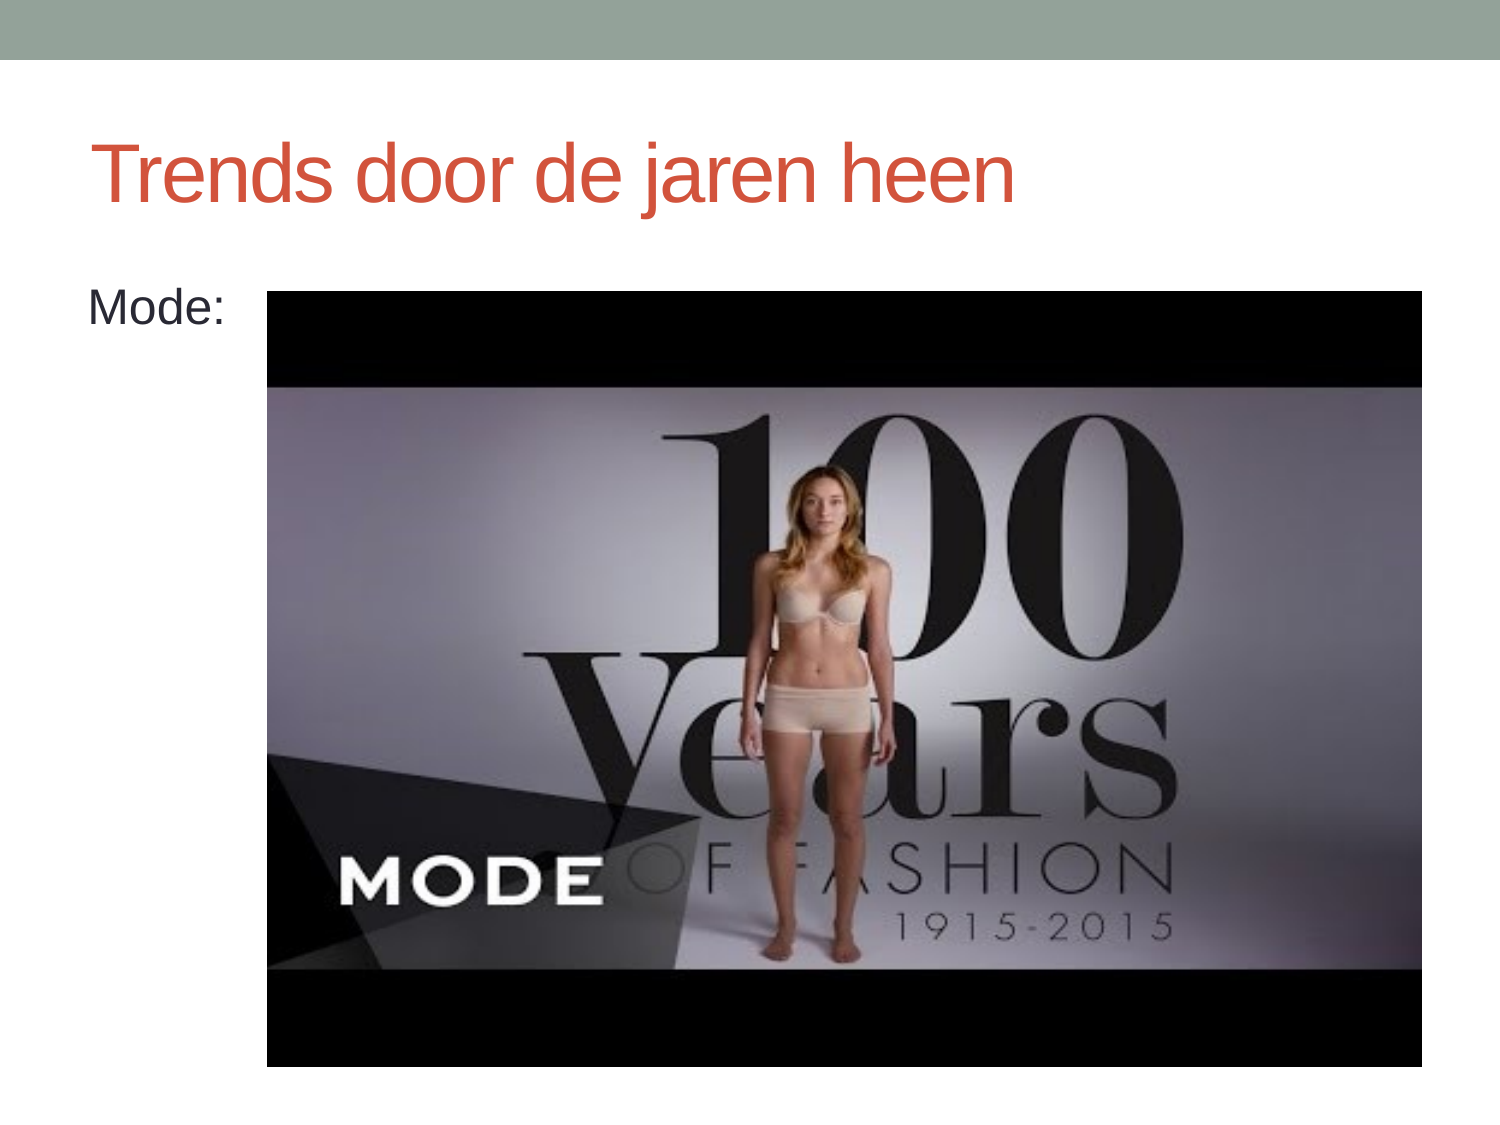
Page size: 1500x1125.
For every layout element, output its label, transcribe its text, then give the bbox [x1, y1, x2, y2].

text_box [266, 290, 1423, 1068]
list Mode: [72, 267, 1423, 1068]
title Trends door de jaren heen [75, 87, 1425, 250]
